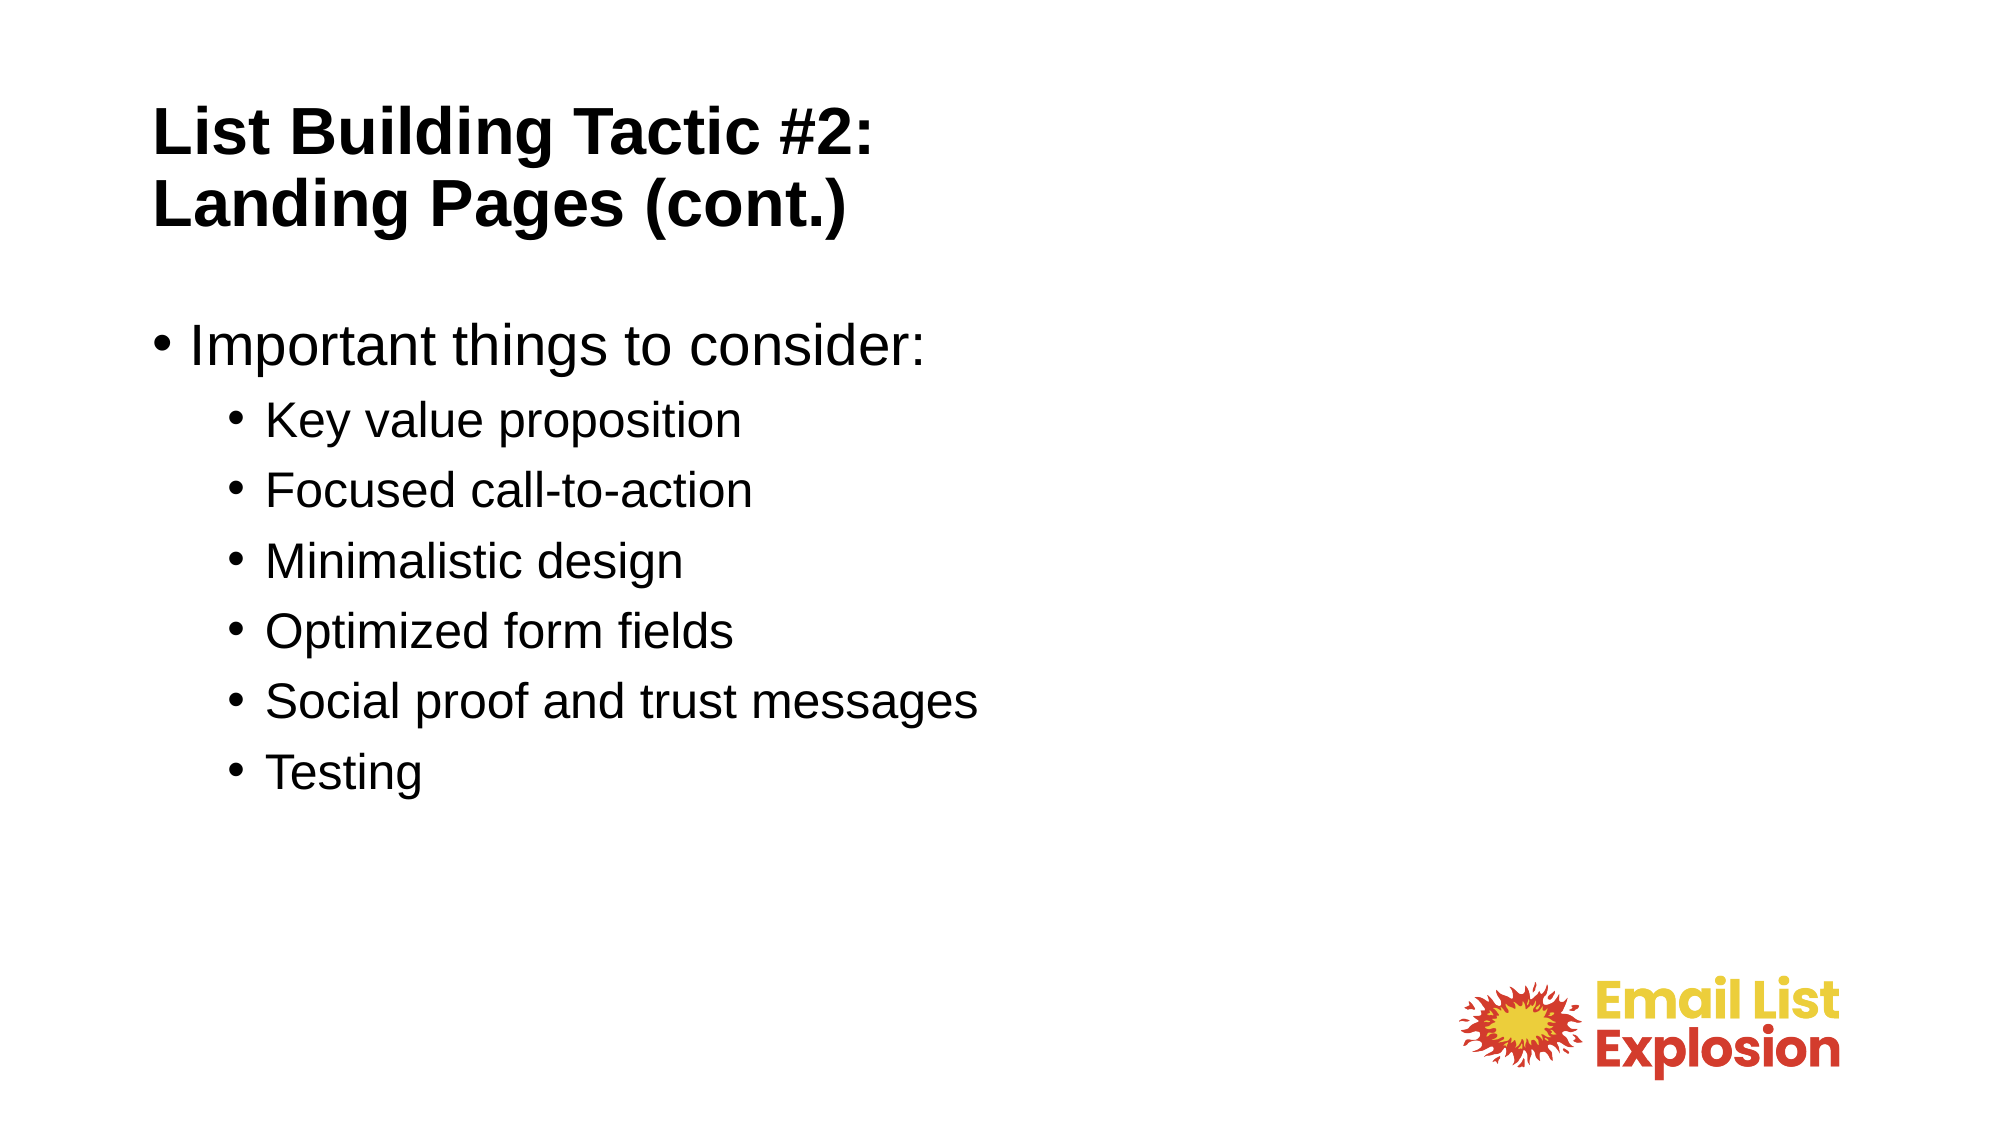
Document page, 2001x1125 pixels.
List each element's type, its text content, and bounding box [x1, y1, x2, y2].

picture [1448, 1014, 1849, 1103]
list Important things to consider: Key value proposition Focused call-to-action Minimalistic design Optimized form fields Social proof and trust messages Testing [137, 299, 1863, 1014]
title List Building Tactic #2: Landing Pages (cont.) [137, 59, 1863, 278]
